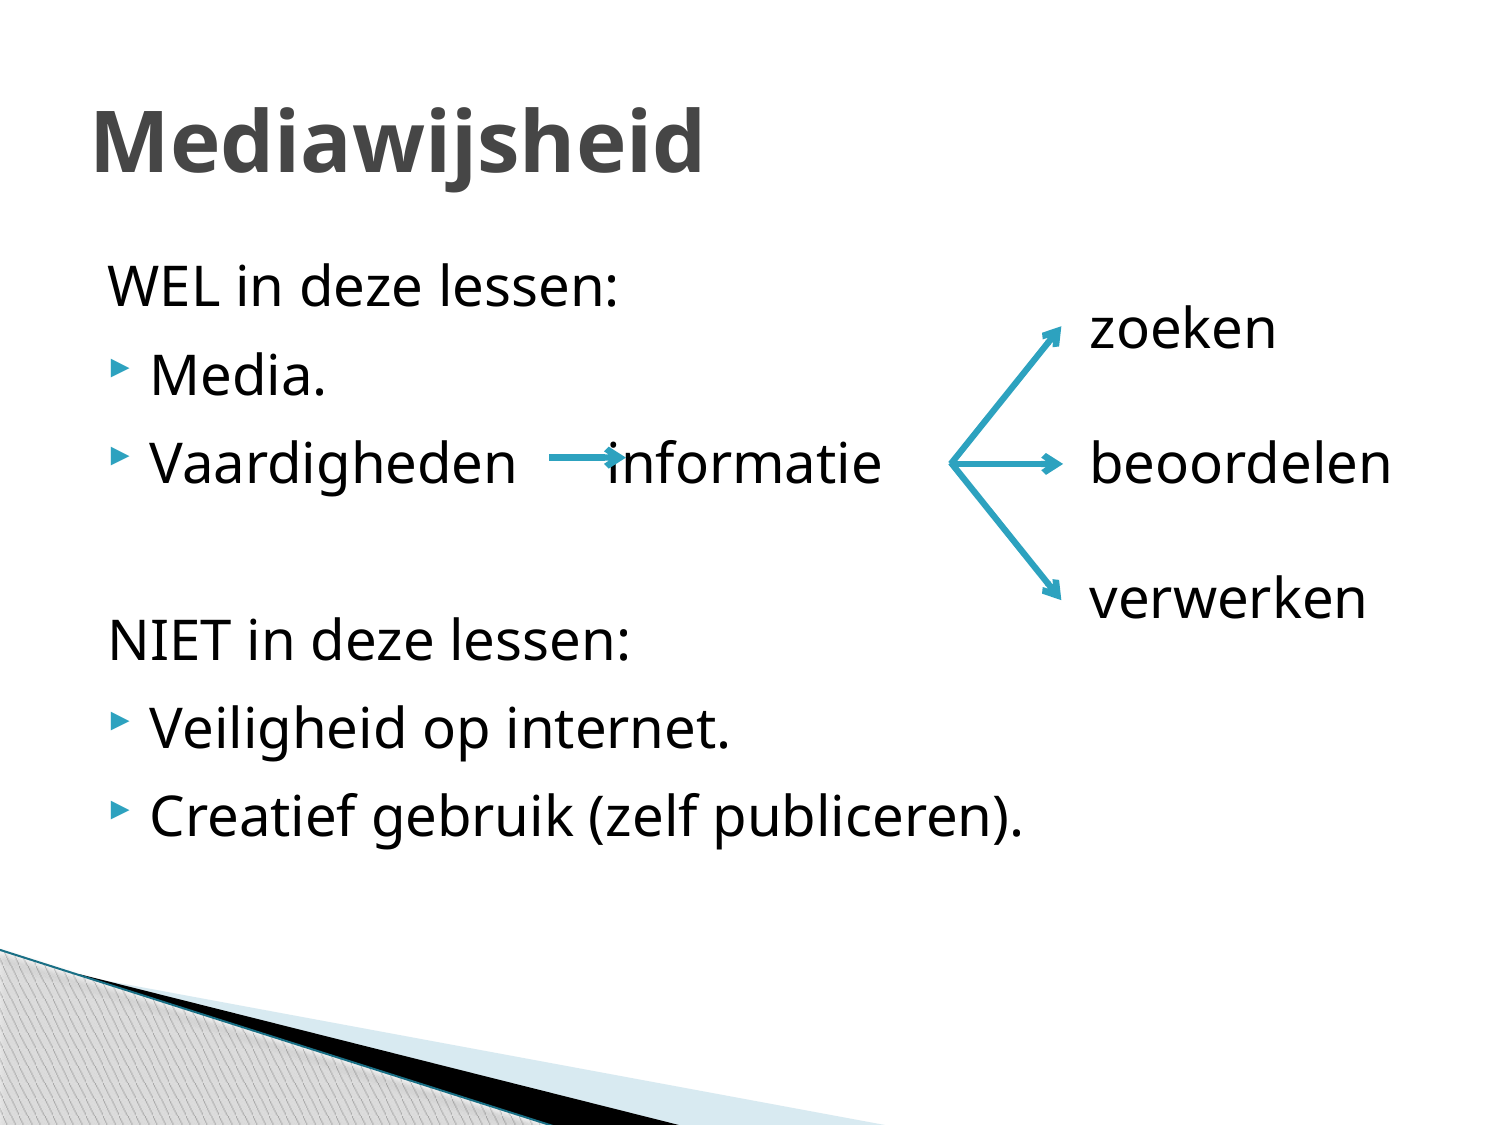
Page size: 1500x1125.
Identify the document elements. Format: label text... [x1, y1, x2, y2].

title Mediawijsheid [75, 45, 1425, 233]
list WEL in deze lessen: Media. Vaardigheden informatie NIET in deze lessen: Veiligheid op internet. Creatief gebruik (zelf publiceren). [75, 243, 1425, 986]
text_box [950, 462, 1062, 601]
text_box zoeken beoordelen verwerken [1074, 289, 1447, 638]
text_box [950, 325, 1062, 462]
